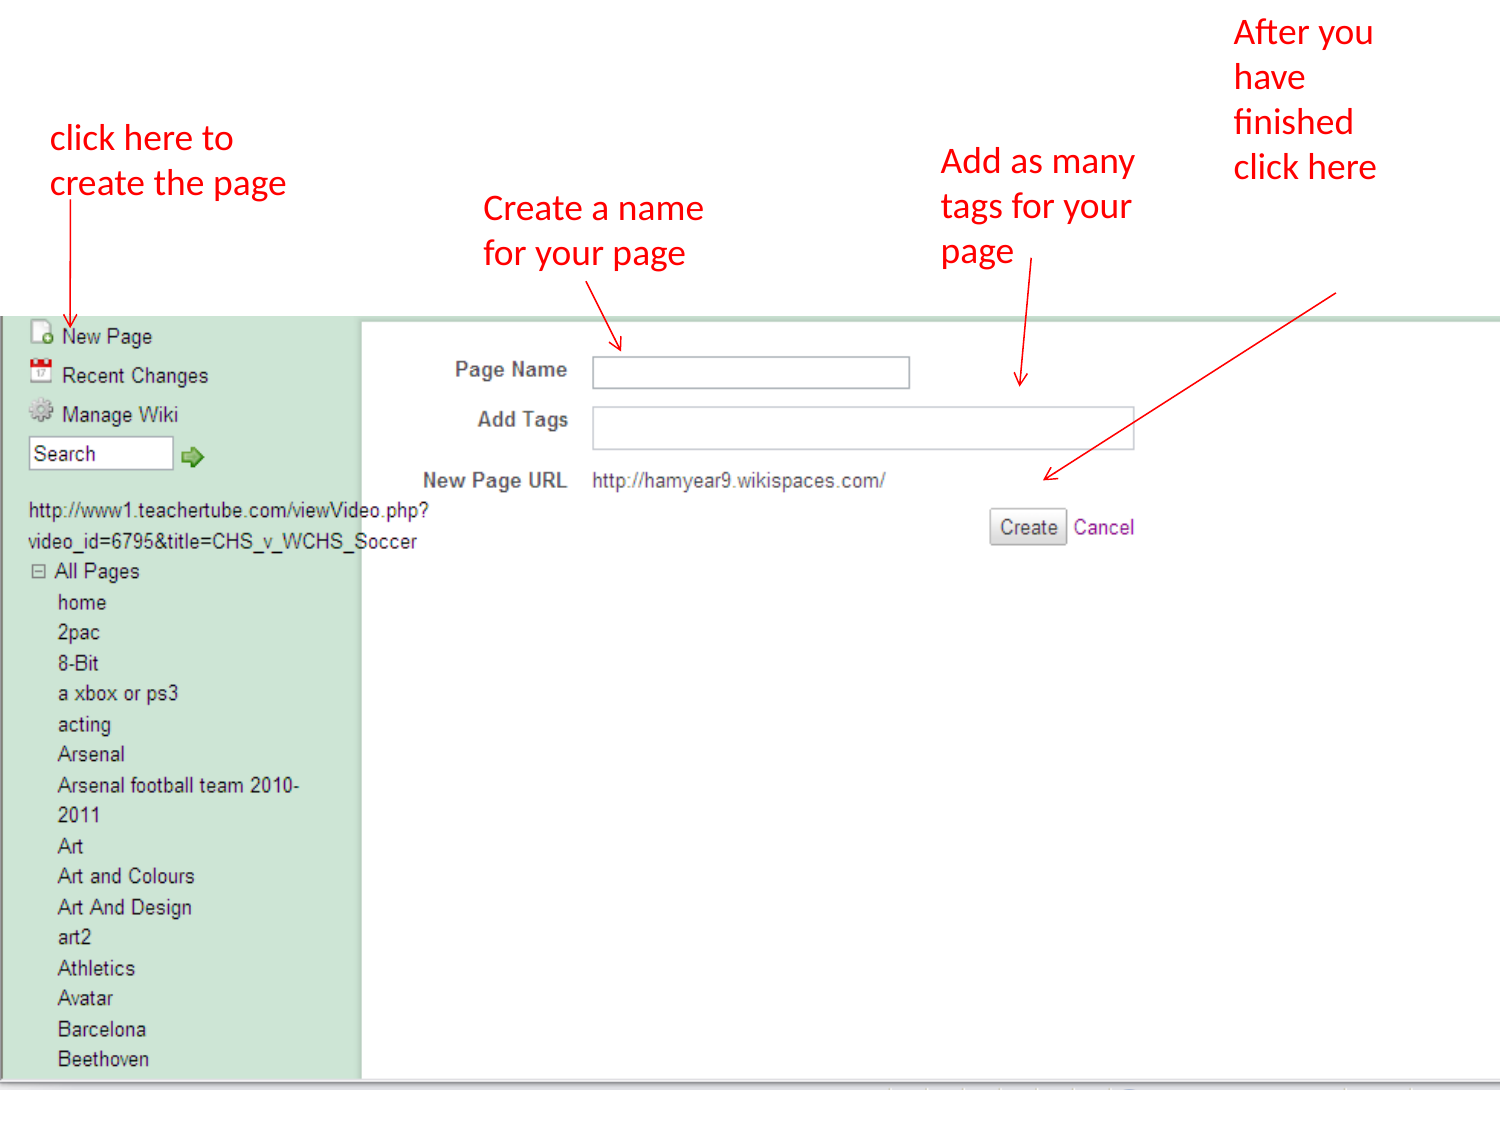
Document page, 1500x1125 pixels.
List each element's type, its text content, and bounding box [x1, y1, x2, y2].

picture [0, 316, 1500, 1091]
text_box Create a name for your page [468, 175, 727, 281]
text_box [1042, 292, 1337, 481]
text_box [568, 298, 639, 335]
text_box After you have finished click here [1218, 0, 1430, 195]
text_box click here to create the page [35, 105, 305, 211]
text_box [960, 316, 1037, 329]
text_box Add as many tags for your page [925, 128, 1172, 279]
